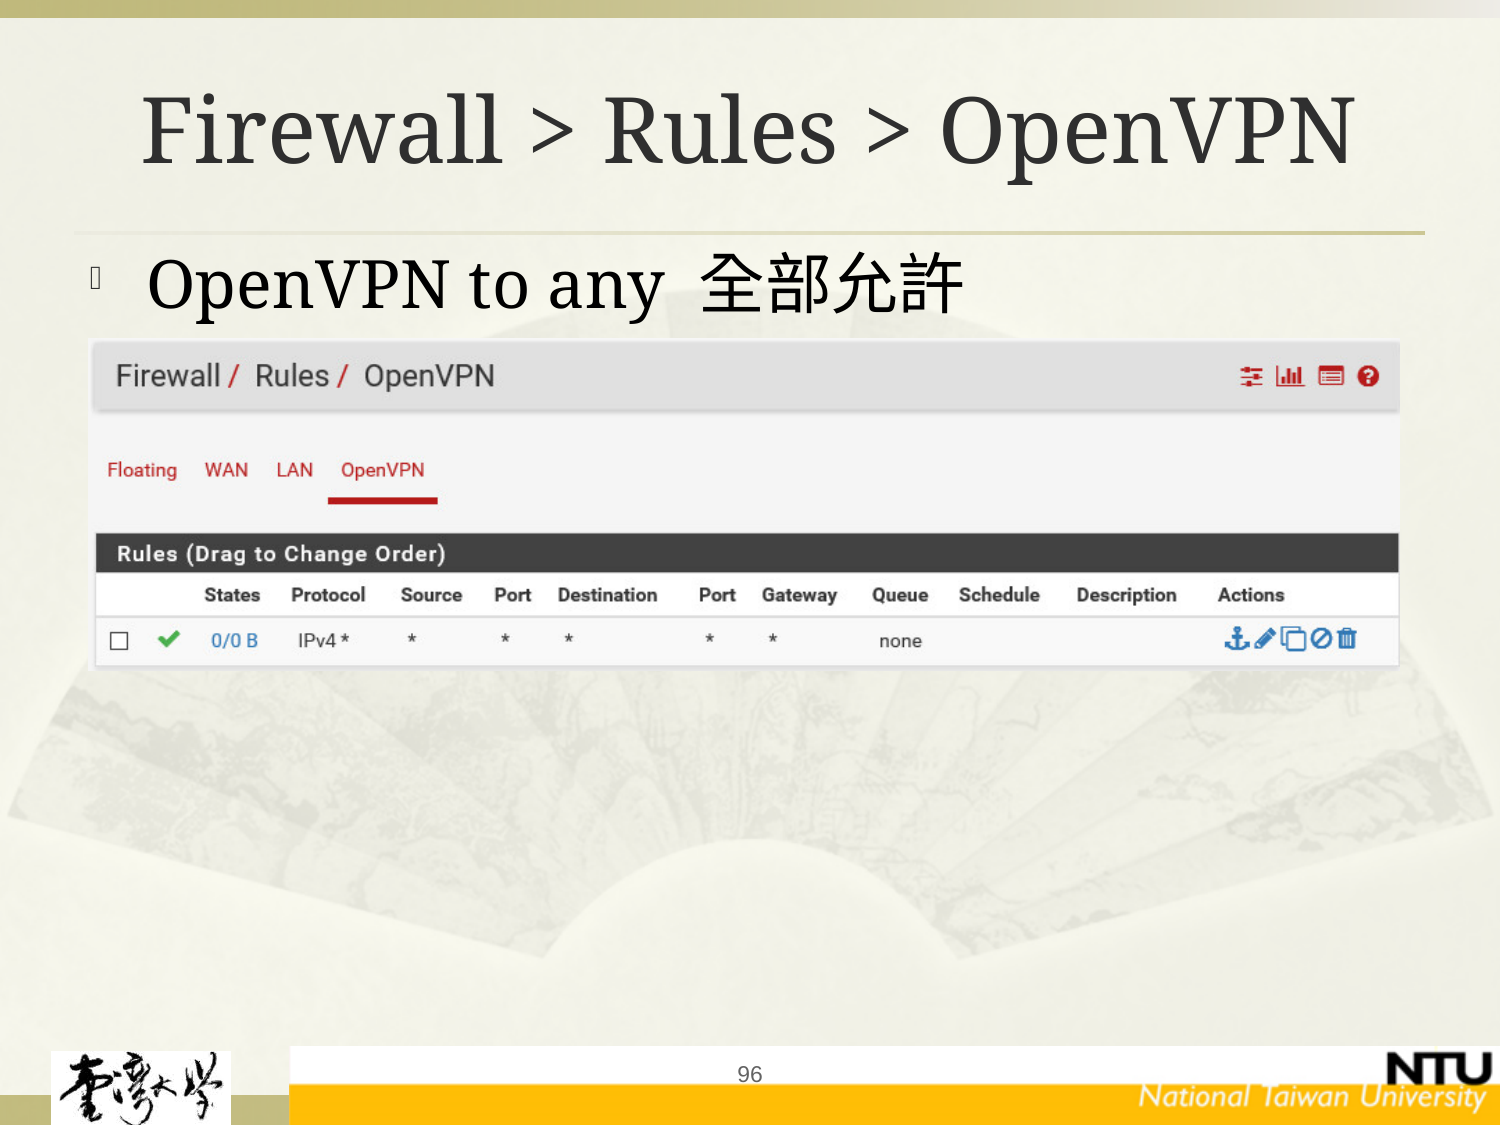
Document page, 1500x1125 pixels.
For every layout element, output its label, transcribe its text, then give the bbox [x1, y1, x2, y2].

picture [87, 337, 1401, 672]
slide_number 96 [675, 1050, 825, 1097]
list OpenVPN to any 全部允許 [75, 234, 1425, 1032]
picture [289, 1046, 1500, 1125]
picture [51, 1051, 231, 1125]
title Firewall > Rules > OpenVPN [75, 45, 1425, 209]
